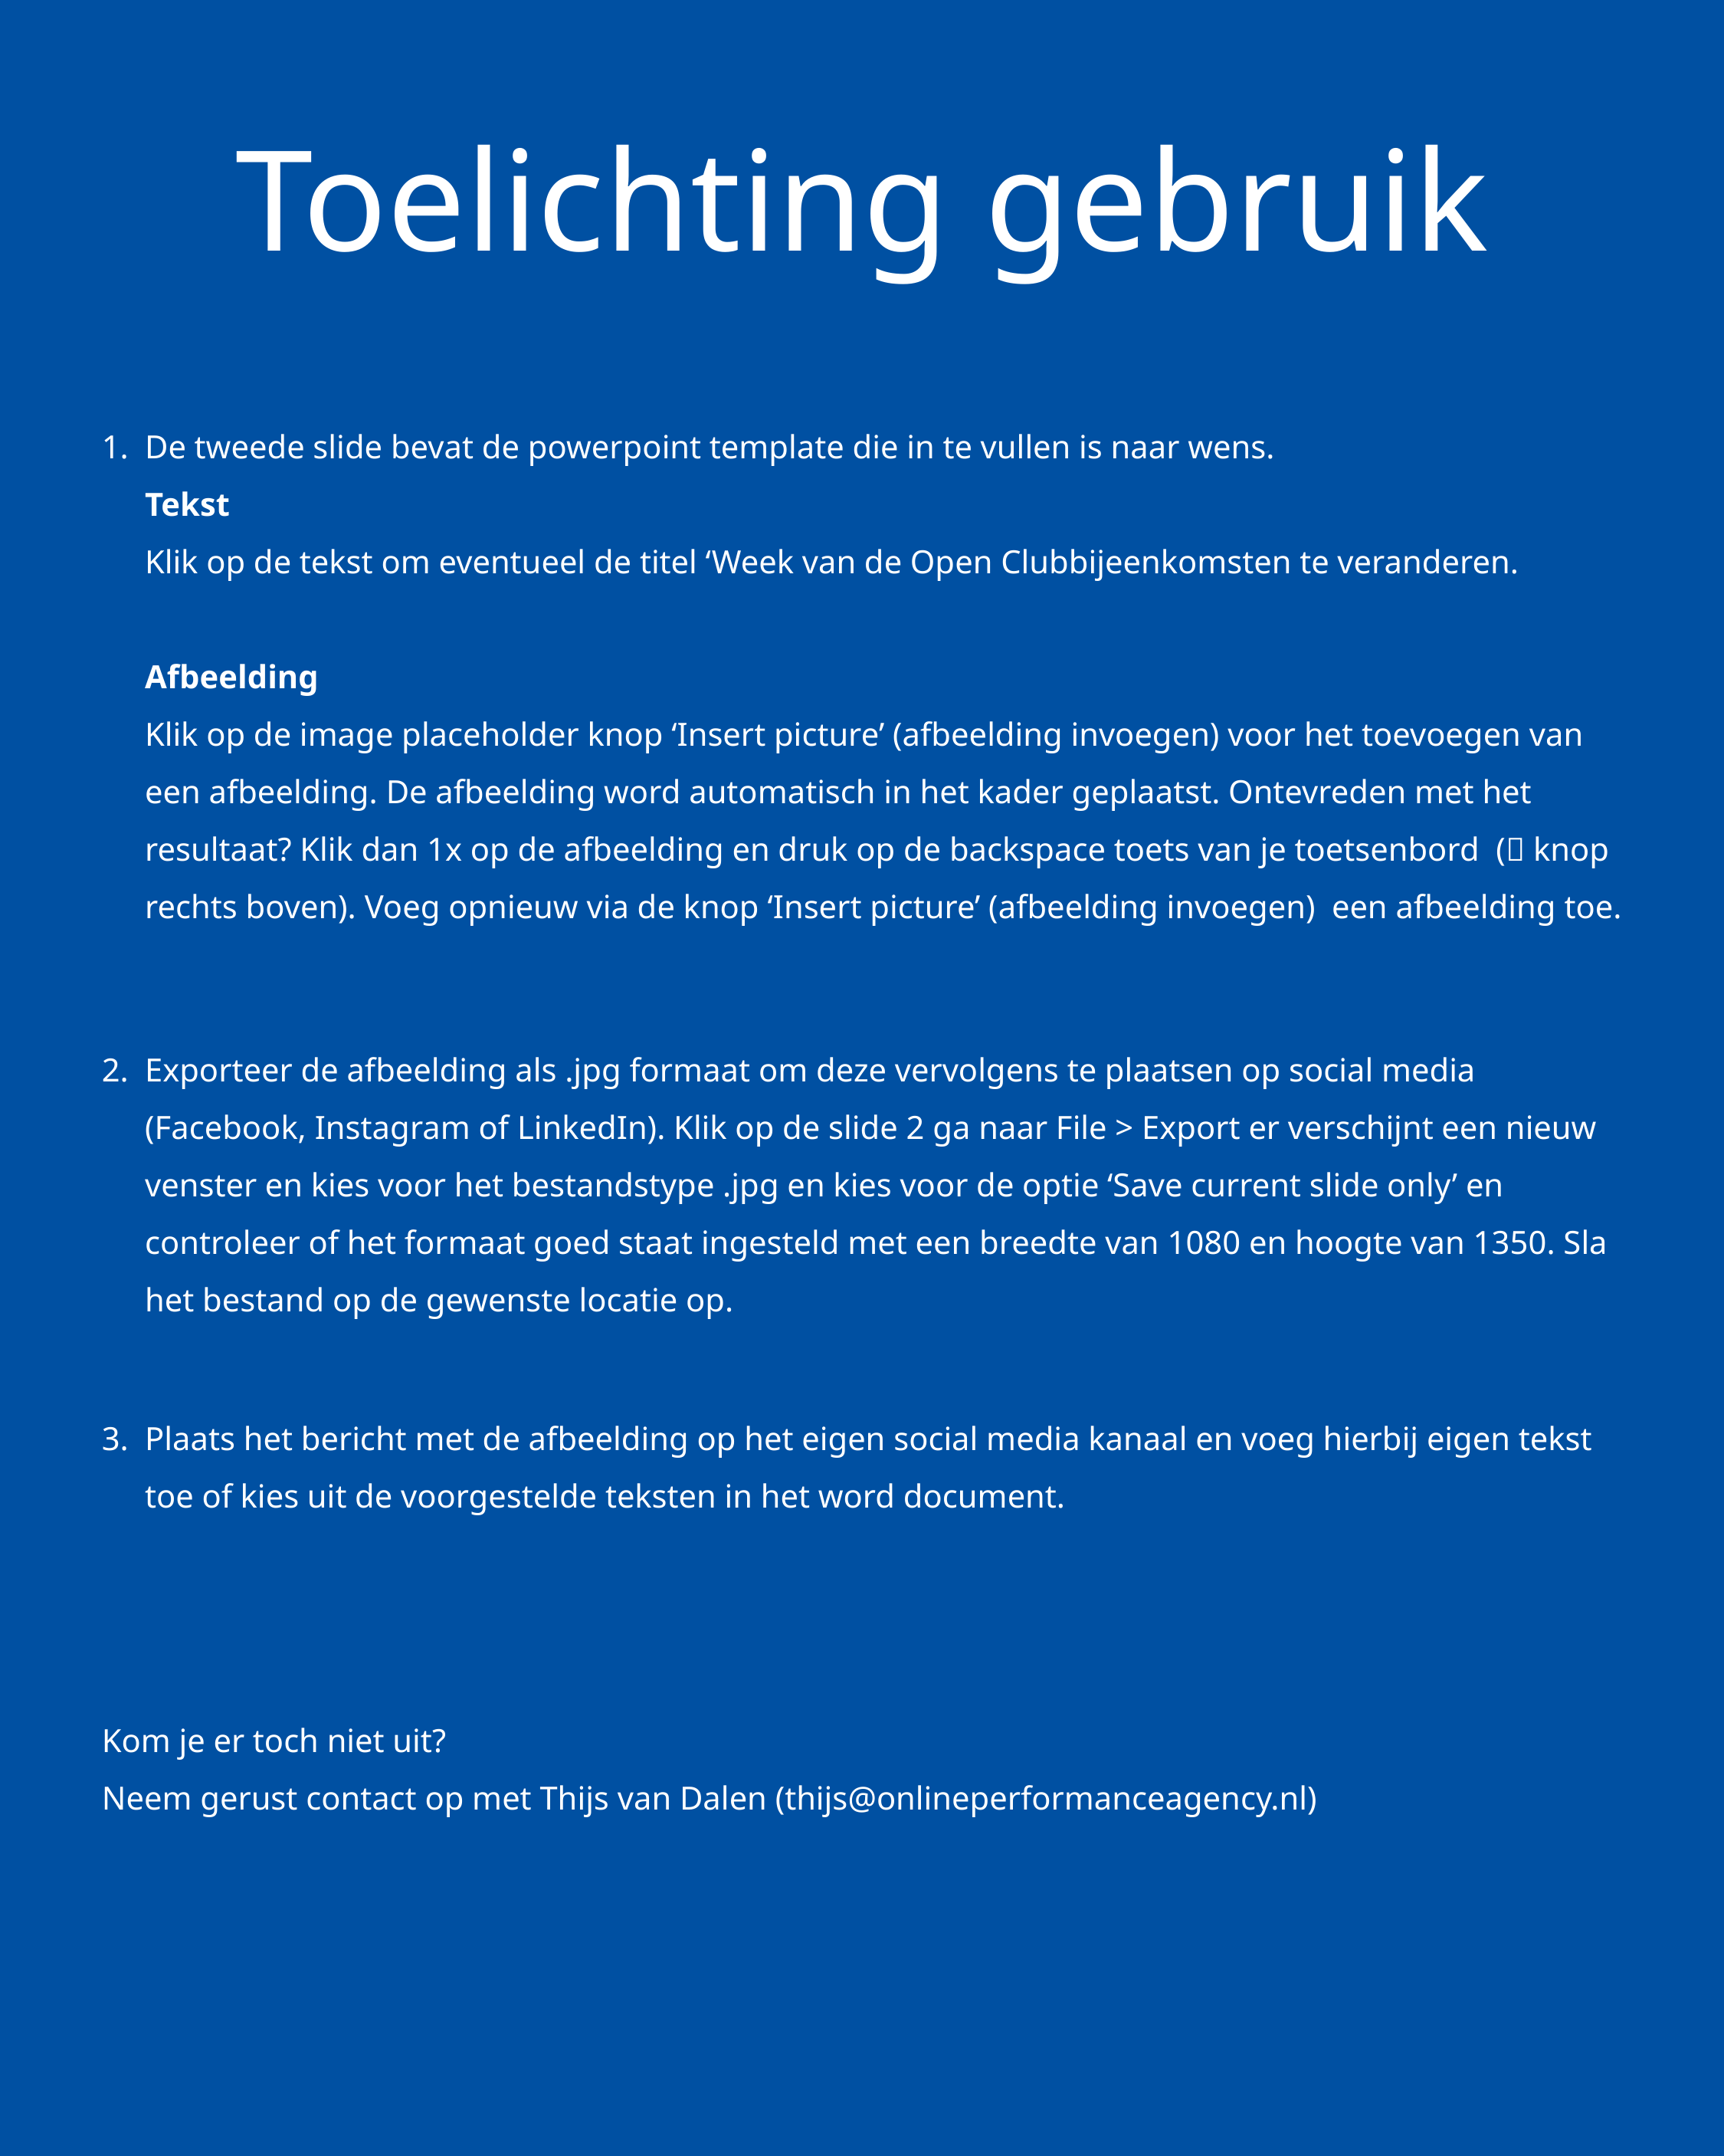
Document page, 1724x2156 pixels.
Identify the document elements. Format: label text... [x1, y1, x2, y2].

subtitle De tweede slide bevat de powerpoint template die in te vullen is naar wens. Tekst Klik op de tekst om eventueel de titel ‘Week van de Open Clubbijeenkomsten te veranderen. Afbeelding Klik op de image placeholder knop ‘Insert picture’ (afbeelding invoegen) voor het toevoegen van een afbeelding. De afbeelding word automatisch in het kader geplaatst. Ontevreden met het resultaat? Klik dan 1x op de afbeelding en druk op de backspace toets van je toetsenbord ( knop rechts boven). Voeg opnieuw via de knop ‘Insert picture’ (afbeelding invoegen) een afbeelding toe. Exporteer de afbeelding als .jpg formaat om deze vervolgens te plaatsen op social media (Facebook, Instagram of LinkedIn). Klik op de slide 2 ga naar File > Export er verschijnt een nieuw venster en kies voor het bestandstype .jpg en kies voor de optie ‘Save current slide only’ en controleer of het formaat goed staat ingesteld met een breedte van 1080 en hoogte van 1350. Sla het bestand op de gewenste locatie op. Plaats het bericht met de afbeelding op het eigen social media kanaal en voeg hierbij eigen tekst toe of kies uit de voorgestelde teksten in het word document. Kom je er toch niet uit? Neem gerust contact op met Thijs van Dalen (thijs@onlineperformanceagency.nl) [90, 402, 1634, 1958]
title Toelichting gebruik [129, 123, 1595, 287]
